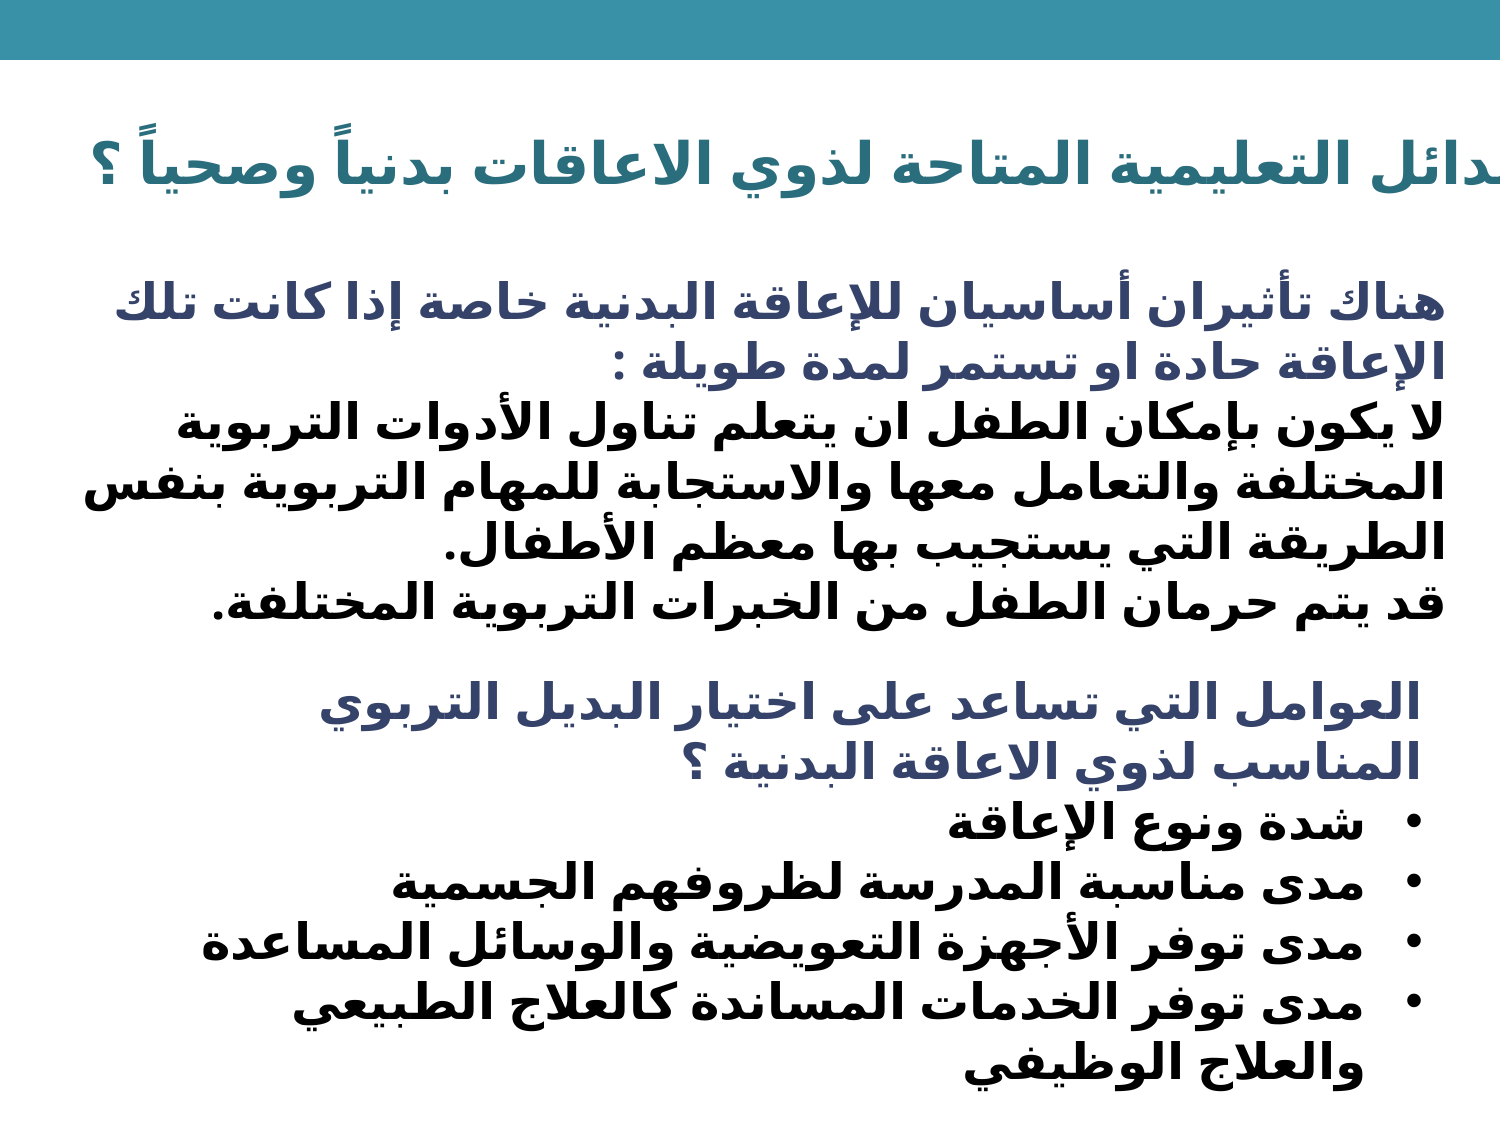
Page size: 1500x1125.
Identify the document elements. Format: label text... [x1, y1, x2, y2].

text_box البدائل التعليمية المتاحة لذوي الاعاقات بدنياً وصحياً ؟ [74, 119, 1500, 204]
text_box العوامل التي تساعد على اختيار البديل التربوي المناسب لذوي الاعاقة البدنية ؟ شدة ونوع الإعاقة مدى مناسبة المدرسة لظروفهم الجسمية مدى توفر الأجهزة التعويضية والوسائل المساعدة مدى توفر الخدمات المساندة كالعلاج الطبيعي والعلاج الوظيفي [112, 662, 1438, 1098]
text_box هناك تأثيران أساسيان للإعاقة البدنية خاصة إذا كانت تلك الإعاقة حادة او تستمر لمدة طويلة : لا يكون بإمكان الطفل ان يتعلم تناول الأدوات التربوية المختلفة والتعامل معها والاستجابة للمهام التربوية بنفس الطريقة التي يستجيب بها معظم الأطفال. قد يتم حرمان الطفل من الخبرات التربوية المختلفة. [37, 262, 1463, 683]
